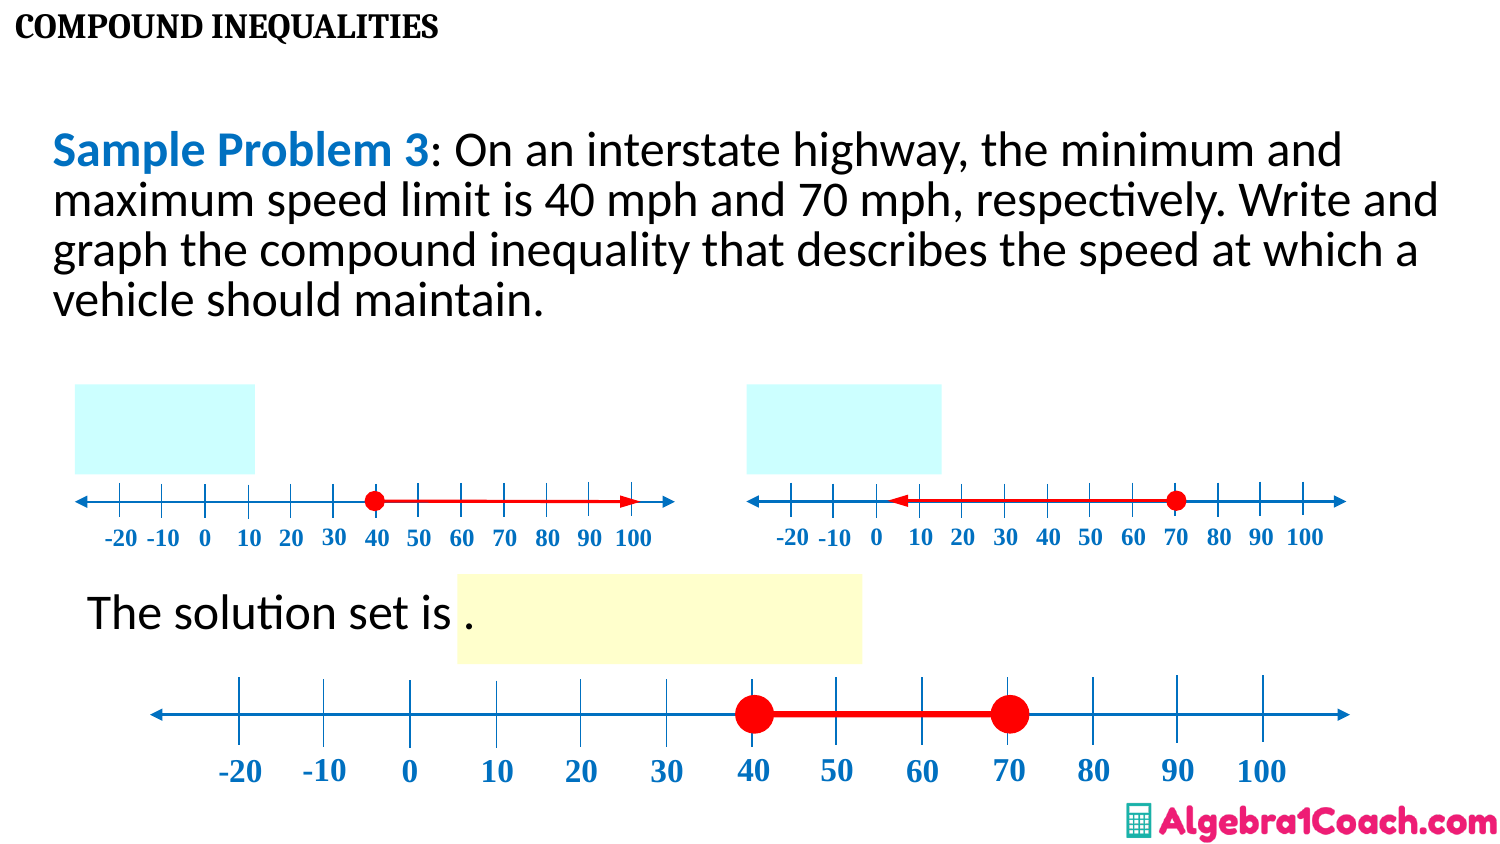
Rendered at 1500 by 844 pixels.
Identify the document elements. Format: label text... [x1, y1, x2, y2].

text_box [746, 481, 1347, 547]
title COMPOUND INEQUALITIES [0, 0, 1350, 57]
list Sample Problem 3: On an interstate highway, the minimum and maximum speed limit is 40 mph and 70 mph, respectively. Write and graph the compound inequality that describes the speed at which a vehicle should maintain. [37, 121, 1463, 797]
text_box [74, 481, 676, 548]
picture [1109, 798, 1500, 844]
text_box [149, 674, 1351, 786]
